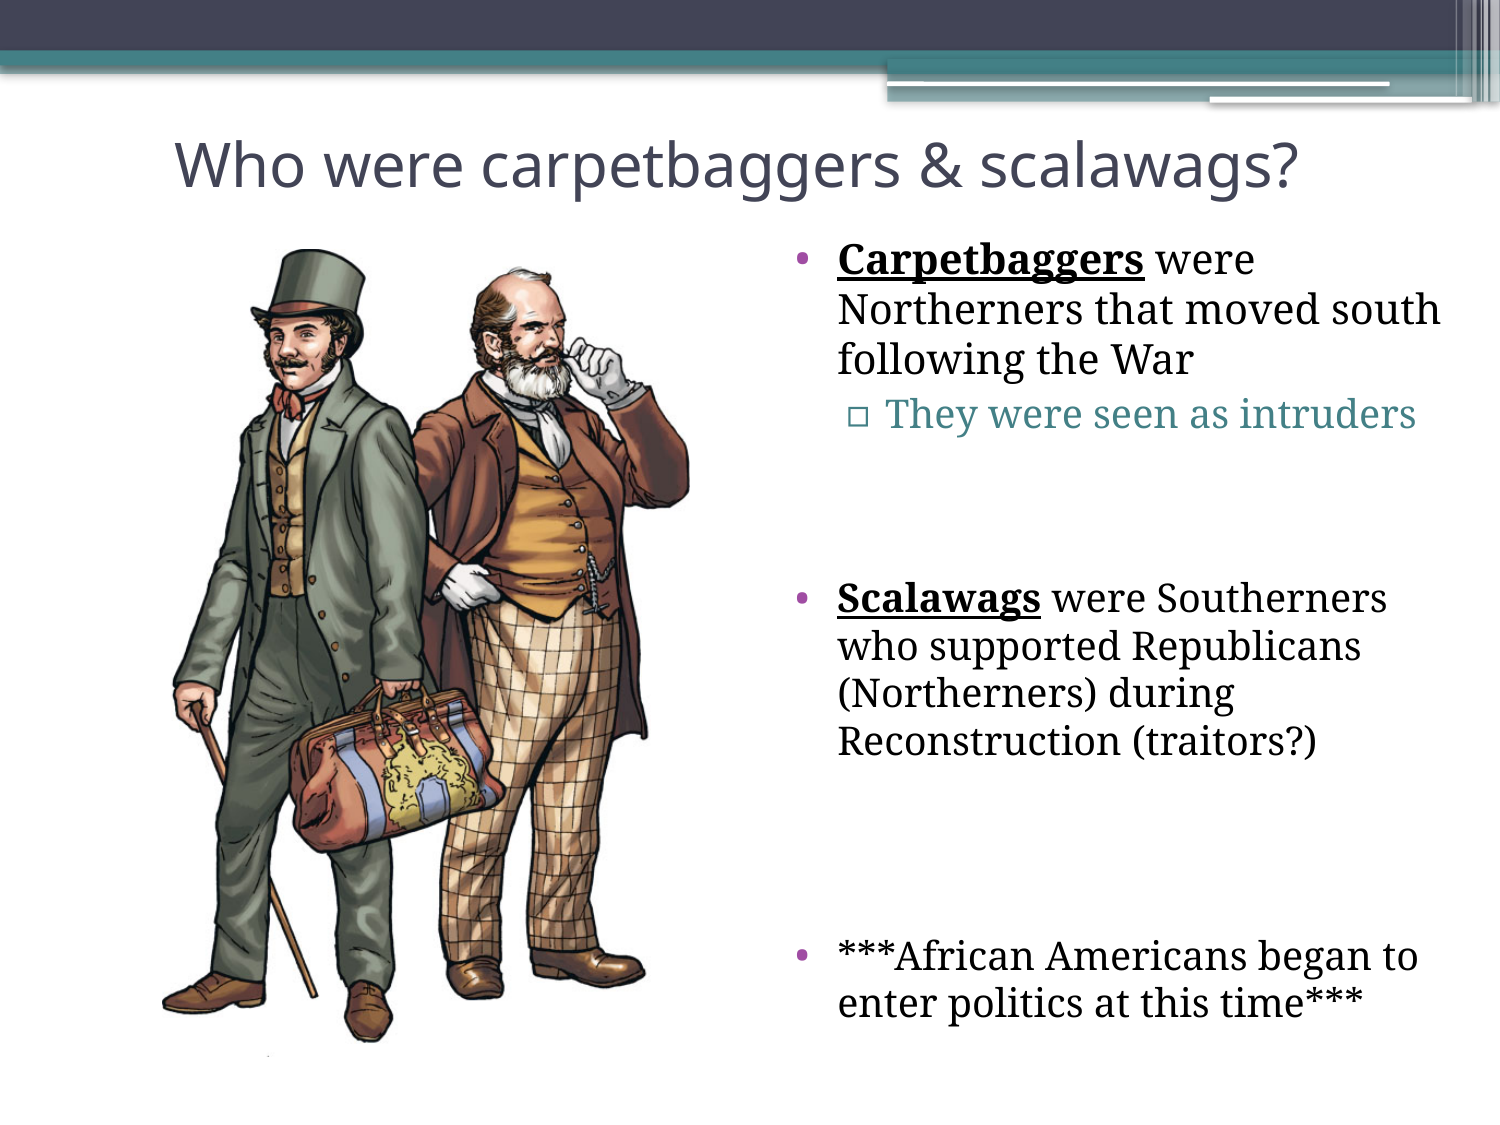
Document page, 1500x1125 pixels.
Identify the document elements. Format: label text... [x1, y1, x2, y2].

title Who were carpetbaggers & scalawags? [62, 99, 1413, 225]
picture [162, 249, 691, 1057]
list Carpetbaggers were Northerners that moved south following the War They were seen as intruders Scalawags were Southerners who supported Republicans (Northerners) during Reconstruction (traitors?) ***African Americans began to enter politics at this time*** [762, 224, 1463, 1099]
